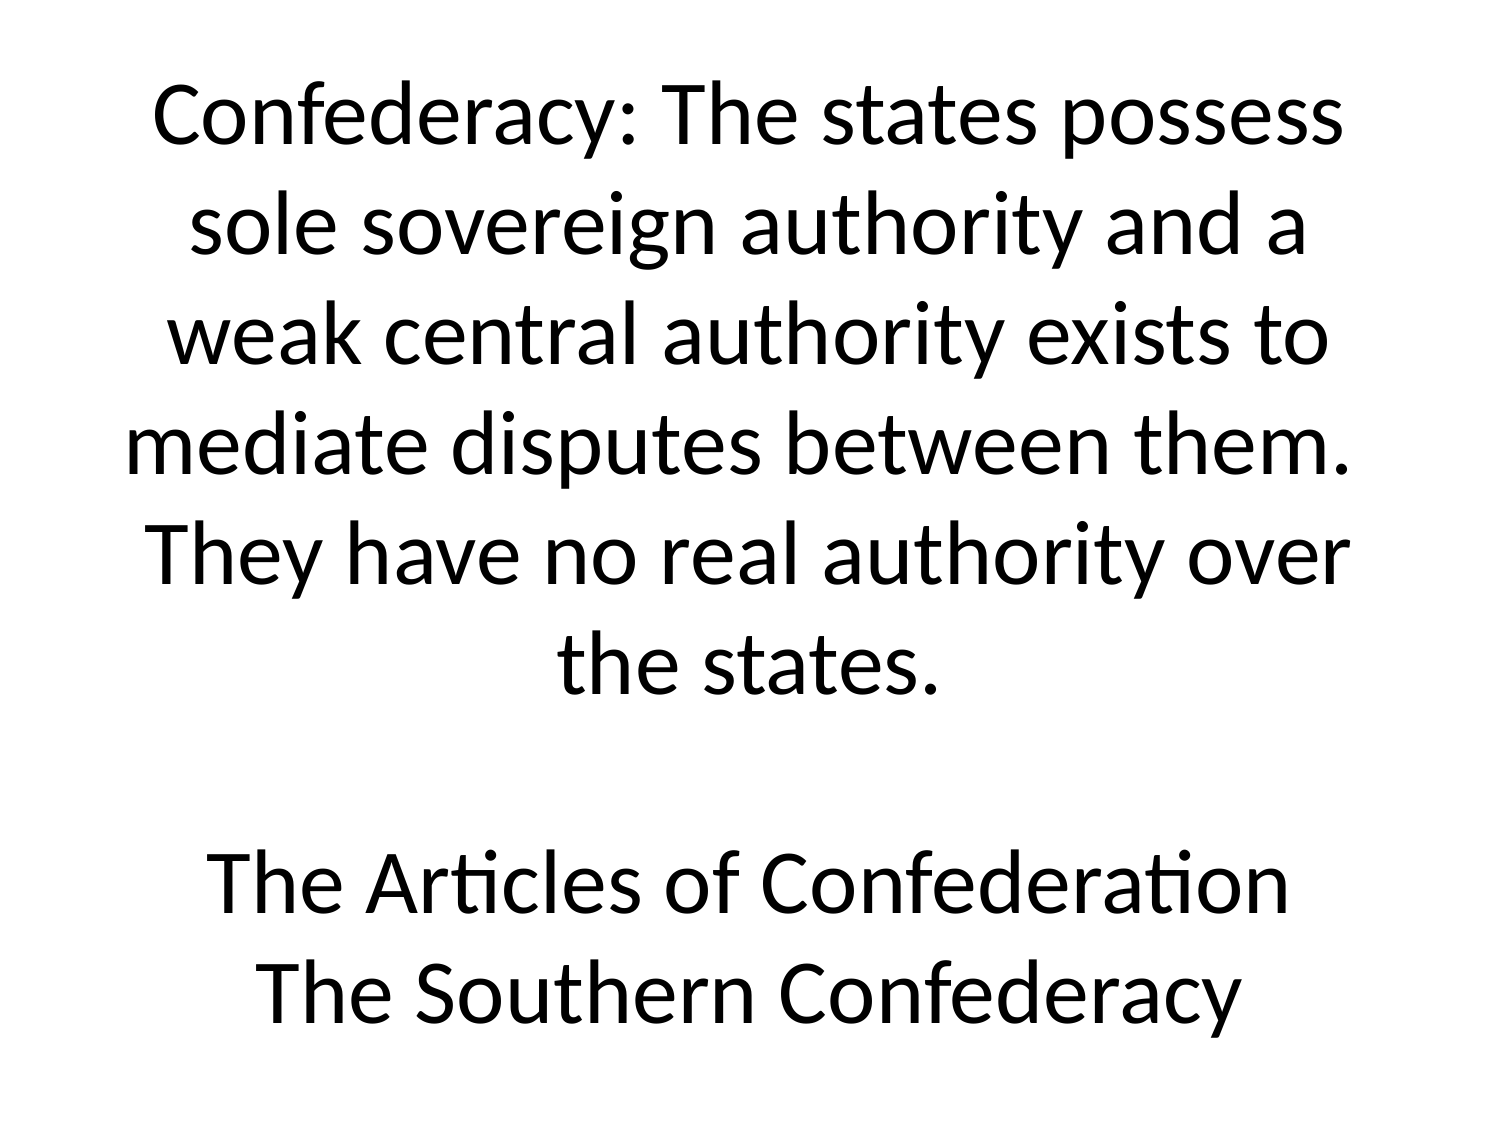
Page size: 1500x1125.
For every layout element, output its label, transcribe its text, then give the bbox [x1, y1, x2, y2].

title Confederacy: The states possess sole sovereign authority and a weak central authority exists to mediate disputes between them. They have no real authority over the states. The Articles of Confederation The Southern Confederacy [74, 44, 1426, 1051]
